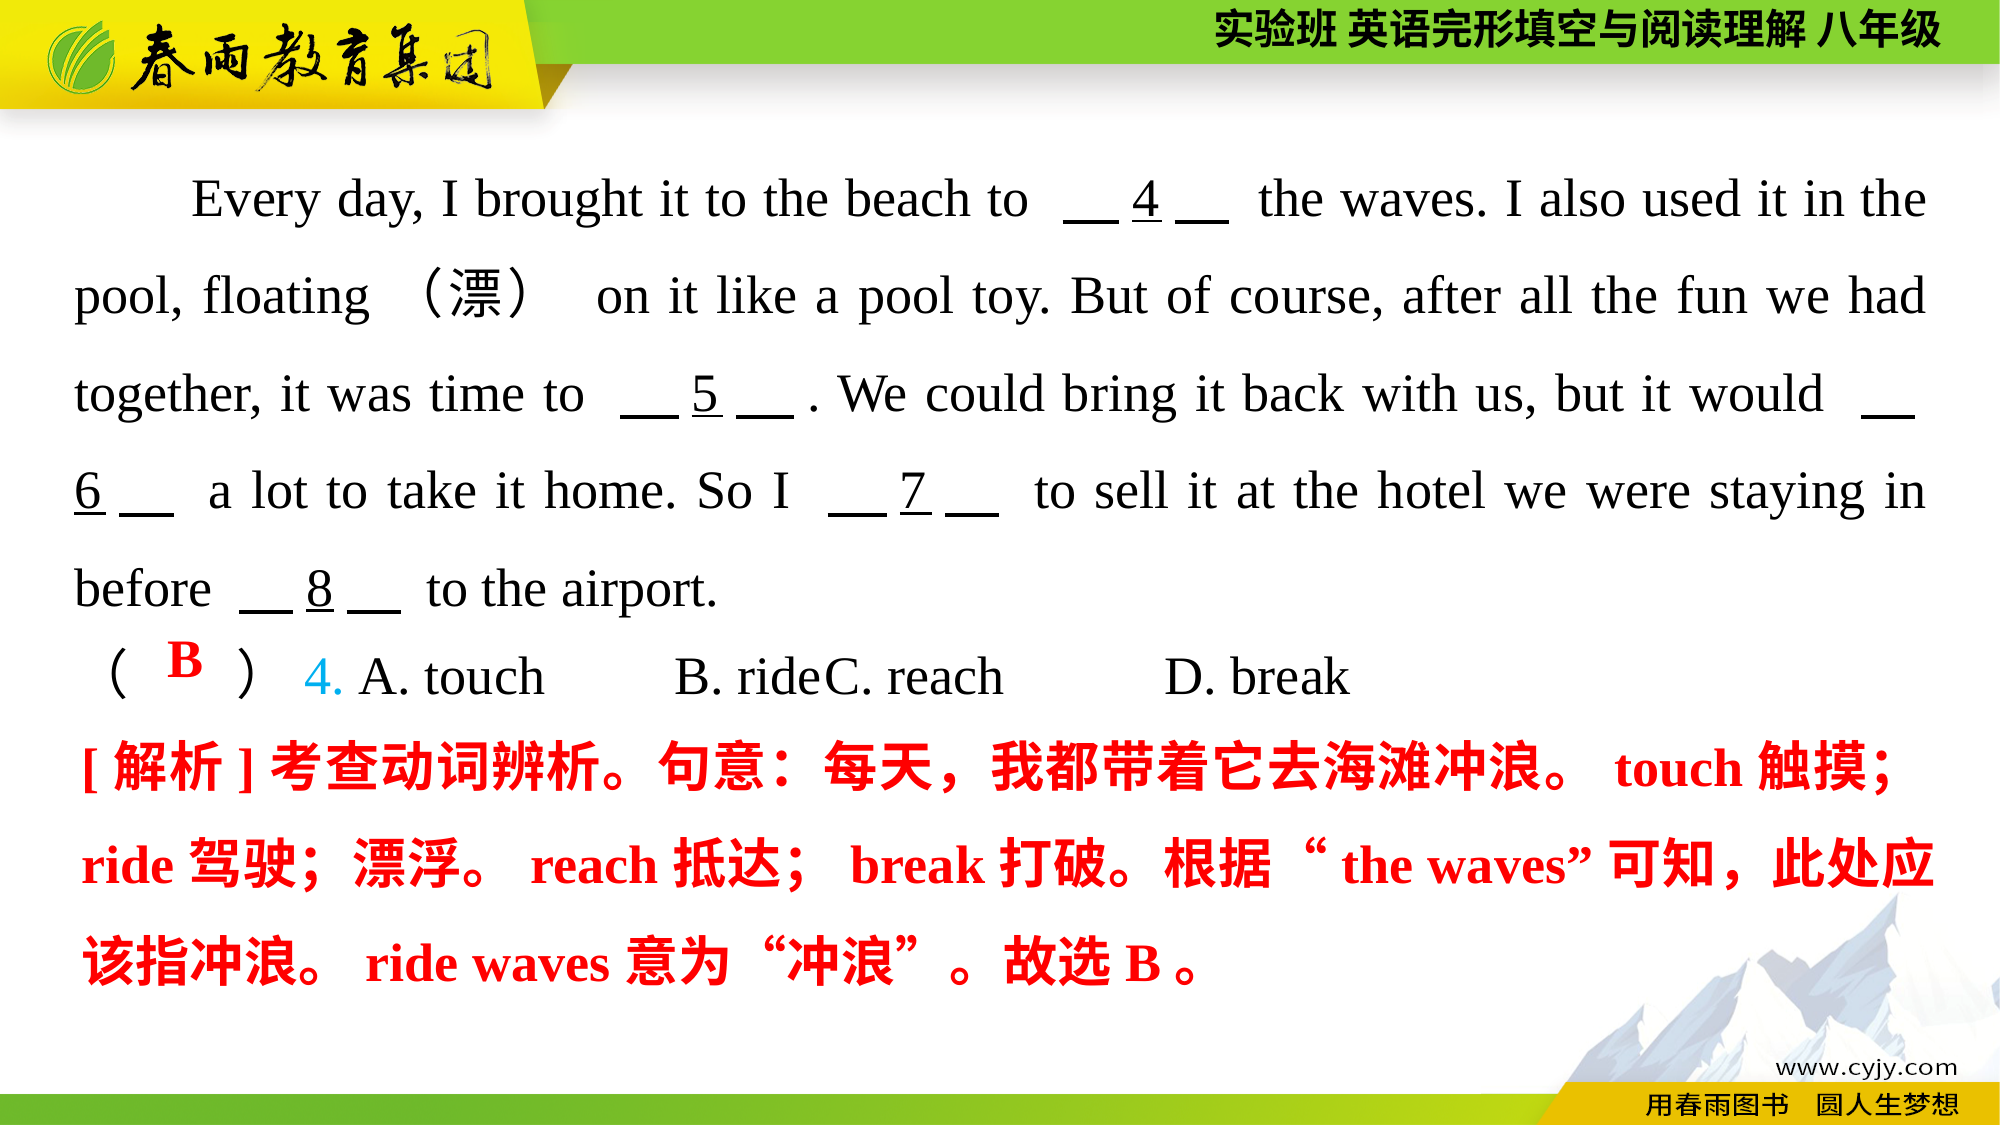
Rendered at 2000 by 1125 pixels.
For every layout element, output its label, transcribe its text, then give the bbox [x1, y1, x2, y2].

text_box B [152, 615, 219, 692]
text_box （ ）4. A. touch B. ride C. reach D. break [59, 600, 1944, 713]
picture [0, 0, 2000, 1125]
text_box [解析]考查动词辨析。句意：每天，我都带着它去海滩冲浪。touch触摸；ride驾驶；漂浮。reach抵达；break打破。根据“the waves”可知，此处应该指冲浪。ride waves意为“冲浪”。故选B。 [66, 692, 1951, 1000]
list Every day, I brought it to the beach to 4 the waves. I also used it in the pool, floating（漂） on it like a pool toy. But of course, after all the fun we had together, it was time to 5 . We could bring it back with us, but it would 6 a lot to take it home. So I 7 to sell it at the hotel we were staying in before 8 to the airport. [59, 122, 1944, 600]
